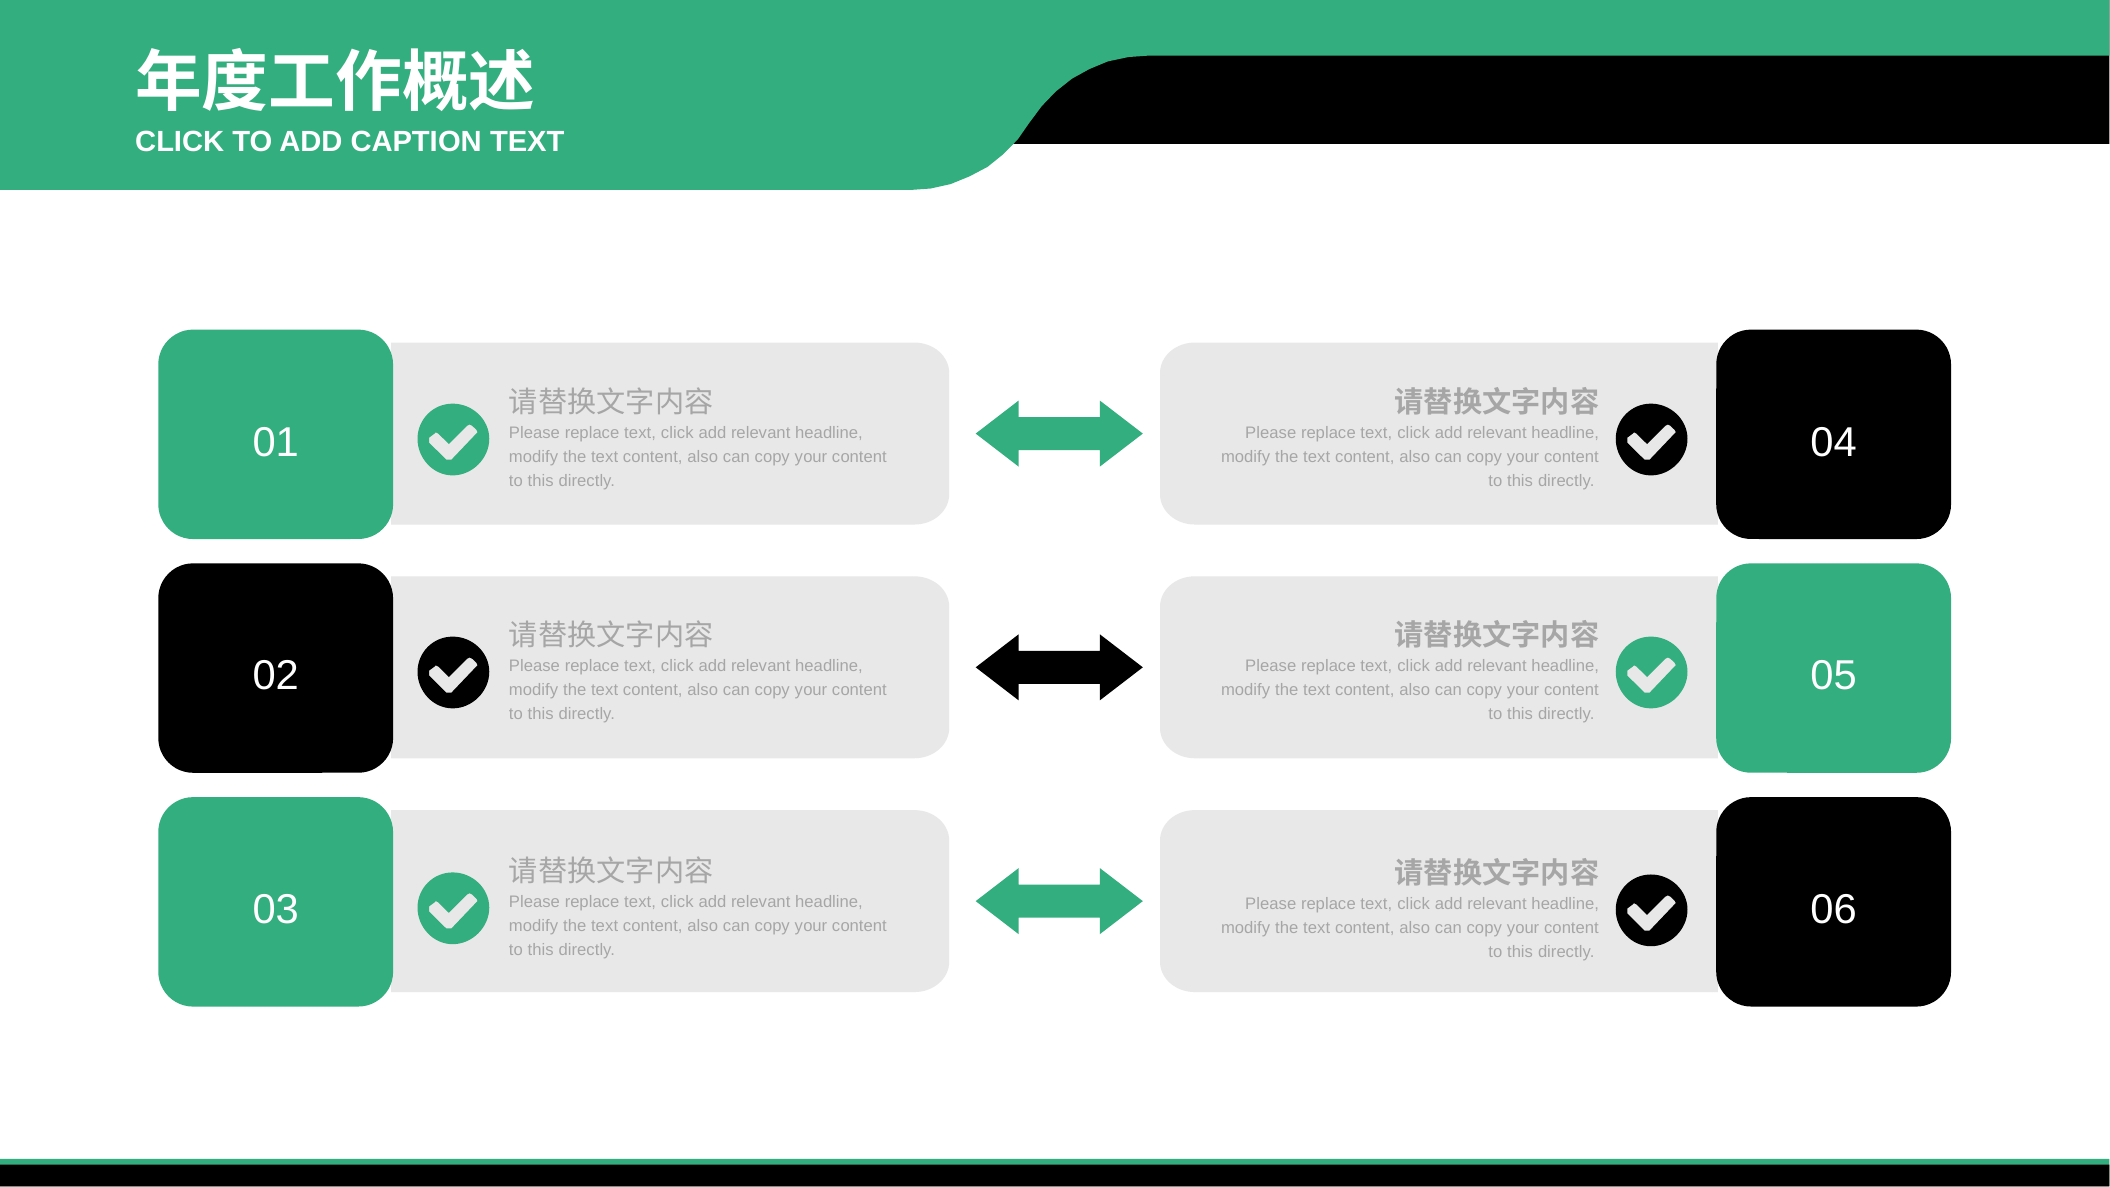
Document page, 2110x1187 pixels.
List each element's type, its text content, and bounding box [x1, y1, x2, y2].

text_box [1615, 636, 1688, 709]
text_box 06 [1715, 796, 1953, 1008]
text_box [417, 872, 490, 945]
text_box 05 [1715, 562, 1953, 774]
text_box 03 [157, 796, 395, 1008]
text_box 请替换文字内容 Please replace text, click add relevant headline, modify the text content, also can copy your content to this directly. [1211, 376, 1600, 490]
text_box [390, 575, 951, 760]
text_box [390, 341, 951, 526]
text_box [1158, 575, 1720, 760]
text_box [974, 865, 1145, 937]
text_box [390, 809, 951, 994]
text_box 请替换文字内容 Please replace text, click add relevant headline, modify the text content, also can copy your content to this directly. [1211, 847, 1600, 961]
text_box [1158, 809, 1720, 994]
text_box 请替换文字内容 Please replace text, click add relevant headline, modify the text content, also can copy your content to this directly. [508, 609, 897, 723]
text_box 请替换文字内容 Please replace text, click add relevant headline, modify the text content, also can copy your content to this directly. [1211, 609, 1600, 723]
text_box [974, 398, 1145, 469]
text_box [1158, 341, 1720, 526]
text_box 01 [157, 328, 395, 541]
text_box [417, 403, 490, 476]
text_box [1615, 403, 1688, 476]
text_box 请替换文字内容 Please replace text, click add relevant headline, modify the text content, also can copy your content to this directly. [508, 844, 897, 959]
text_box 请替换文字内容 Please replace text, click add relevant headline, modify the text content, also can copy your content to this directly. [508, 376, 897, 490]
text_box [1615, 874, 1688, 947]
text_box 02 [157, 562, 395, 774]
text_box 04 [1715, 328, 1953, 541]
text_box 年度工作概述 [135, 38, 596, 119]
text_box [974, 632, 1145, 703]
text_box CLICK TO ADD CAPTION TEXT [135, 122, 596, 158]
text_box [417, 636, 490, 709]
